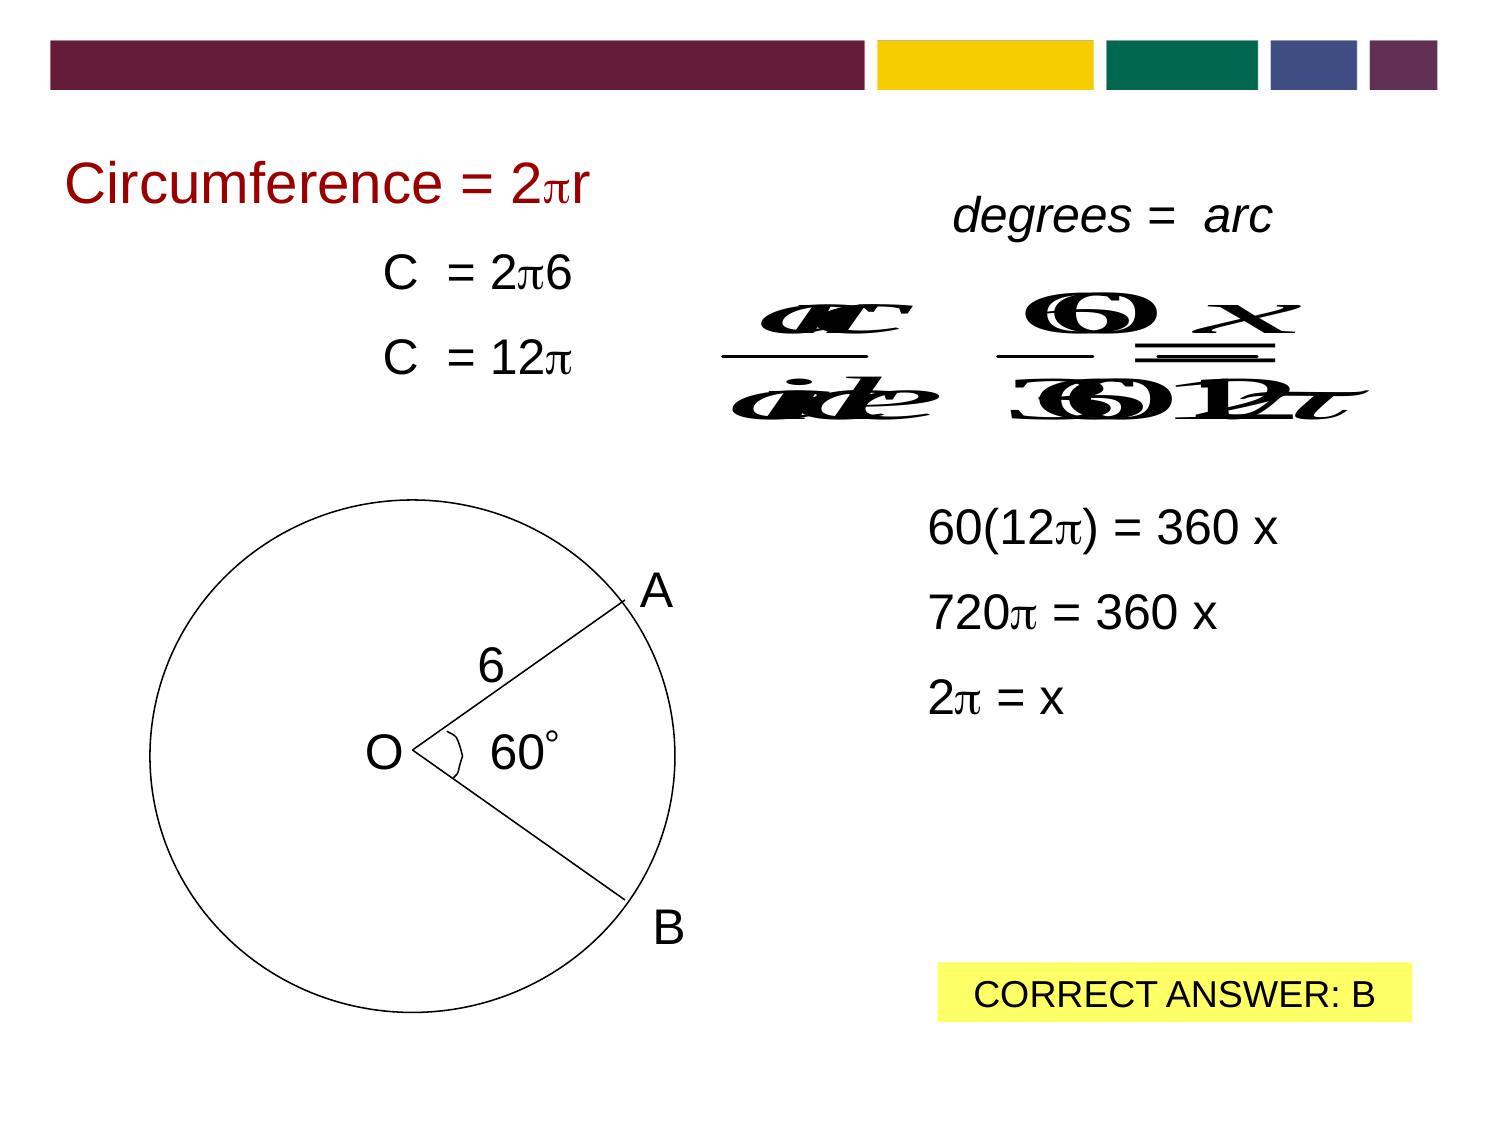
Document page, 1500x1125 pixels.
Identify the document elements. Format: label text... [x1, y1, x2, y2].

text_box O [349, 712, 413, 788]
text_box degrees = arc [937, 174, 1375, 250]
text_box 60 [474, 712, 625, 788]
text_box CORRECT ANSWER: B [937, 962, 1413, 1023]
picture [37, 24, 1438, 90]
text_box [149, 499, 675, 1013]
text_box 6 [462, 624, 538, 700]
text_box B [637, 887, 738, 963]
text_box A [624, 549, 725, 625]
text_box [446, 731, 463, 779]
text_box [712, 274, 1500, 433]
text_box Circumference = 2r C = 26 C = 12 [49, 137, 650, 393]
text_box 60(12) = 360 x 720 = 360 x 2 = x [912, 487, 1313, 733]
